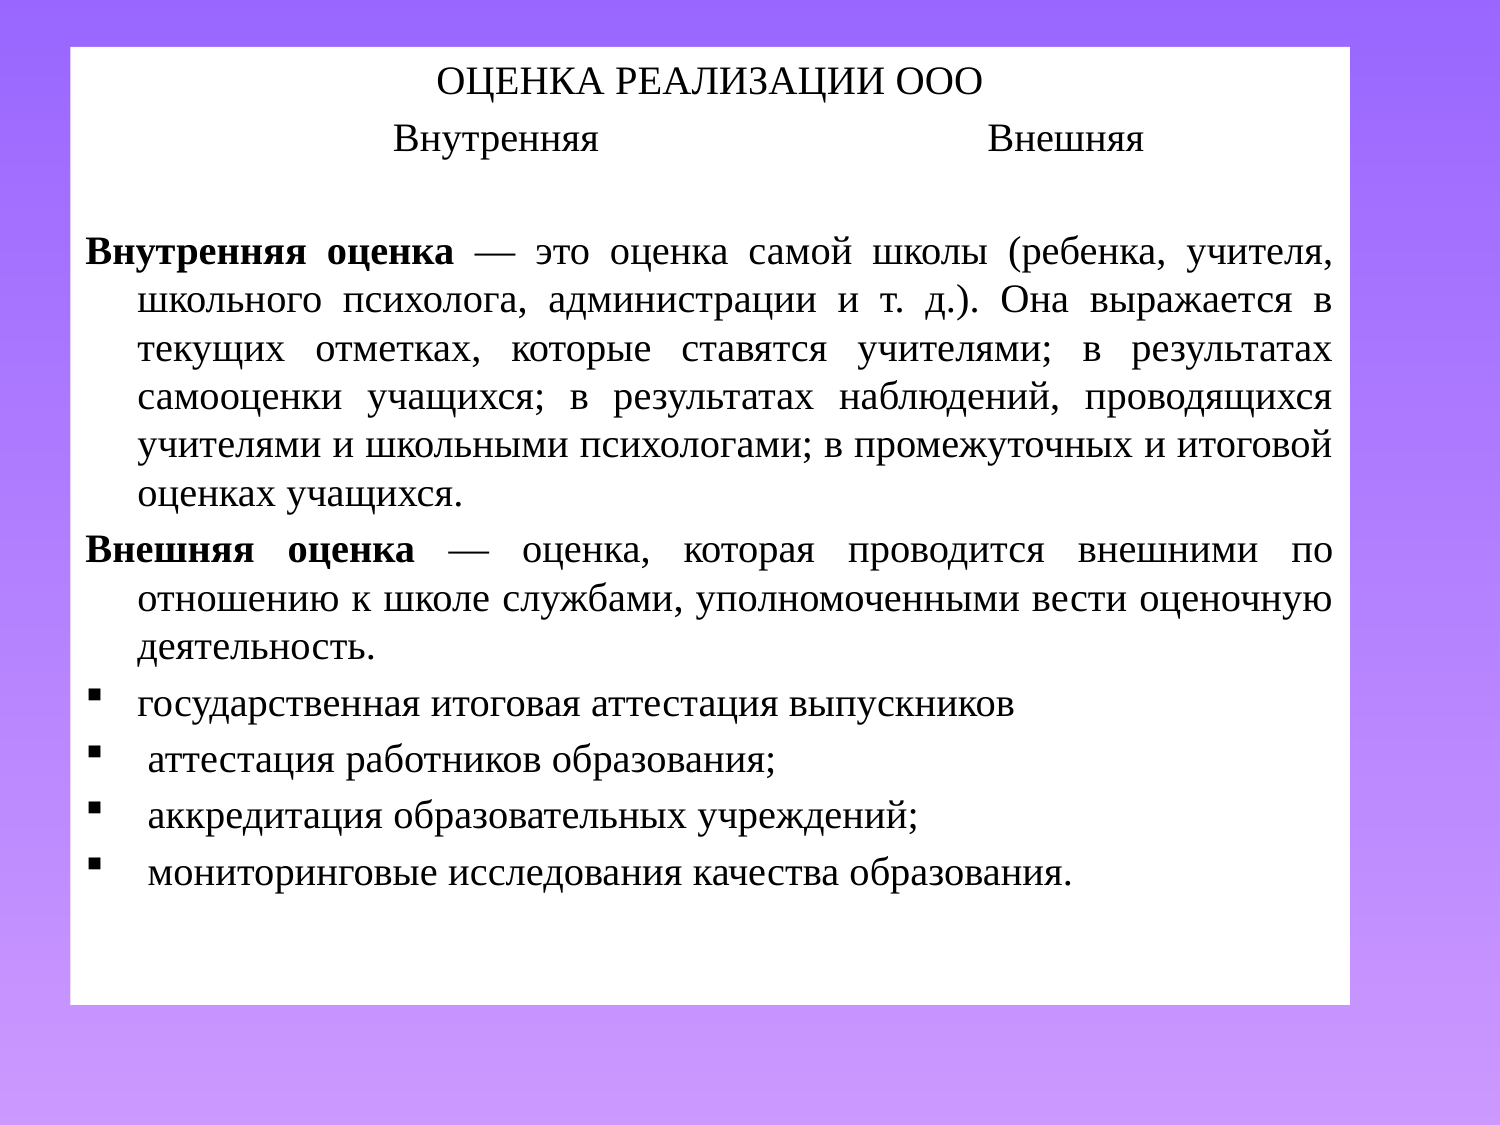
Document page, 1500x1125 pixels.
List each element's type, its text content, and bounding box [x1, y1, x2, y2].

list ОЦЕНКА РЕАЛИЗАЦИИ ООО Внутренняя Внешняя Внутренняя оценка — это оценка самой школы (ребенка, учителя, школьного психолога, администрации и т. д.). Она выражается в текущих отметках, которые ставятся учителями; в результатах самооценки учащихся; в результатах наблюдений, проводящихся учителями и школьными психологами; в промежуточных и итоговой оценках учащихся. Внешняя оценка — оценка, которая проводится внешними по отношению к школе службами, уполномоченными вести оценочную деятельность. государственная итоговая аттестация выпускников аттестация работников образования; аккредитация образовательных учреждений; мониторинговые исследования качества образования. [70, 46, 1350, 1005]
